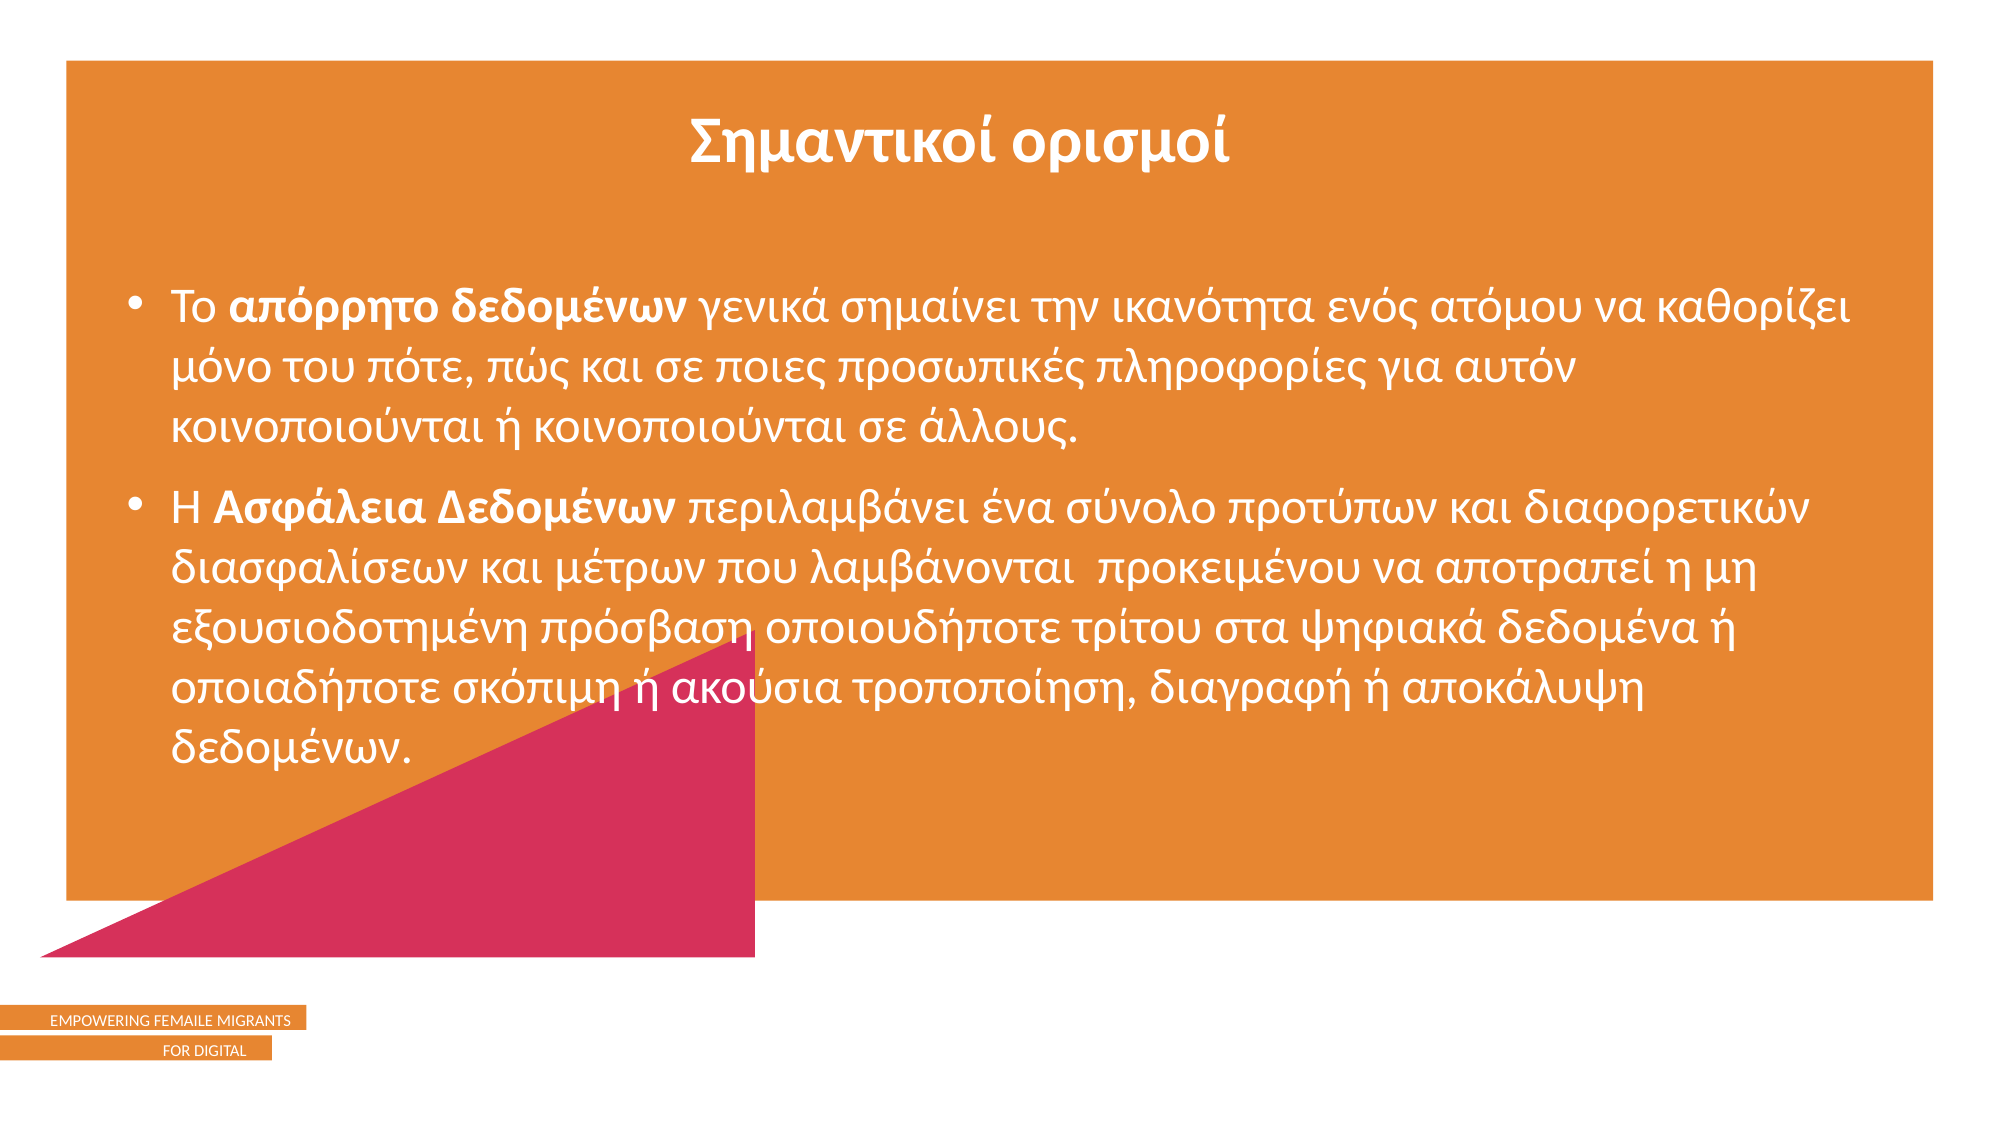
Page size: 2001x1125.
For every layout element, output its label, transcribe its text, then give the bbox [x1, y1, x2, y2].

text_box Σημαντικοί ορισμοί [208, 88, 1713, 184]
text_box Το απόρρητο δεδομένων γενικά σημαίνει την ικανότητα ενός ατόμου να καθορίζει μόνο του πότε, πώς και σε ποιες προσωπικές πληροφορίες για αυτόν κοινοποιούνται ή κοινοποιούνται σε άλλους. Η Ασφάλεια Δεδομένων περιλαμβάνει ένα σύνολο προτύπων και διαφορετικών διασφαλίσεων και μέτρων που λαμβάνονται προκειμένου να αποτραπεί η μη εξουσιοδοτημένη πρόσβαση οποιουδήποτε τρίτου στα ψηφιακά δεδομένα ή οποιαδήποτε σκόπιμη ή ακούσια τροποποίηση, διαγραφή ή αποκάλυψη δεδομένων. [110, 184, 1887, 826]
